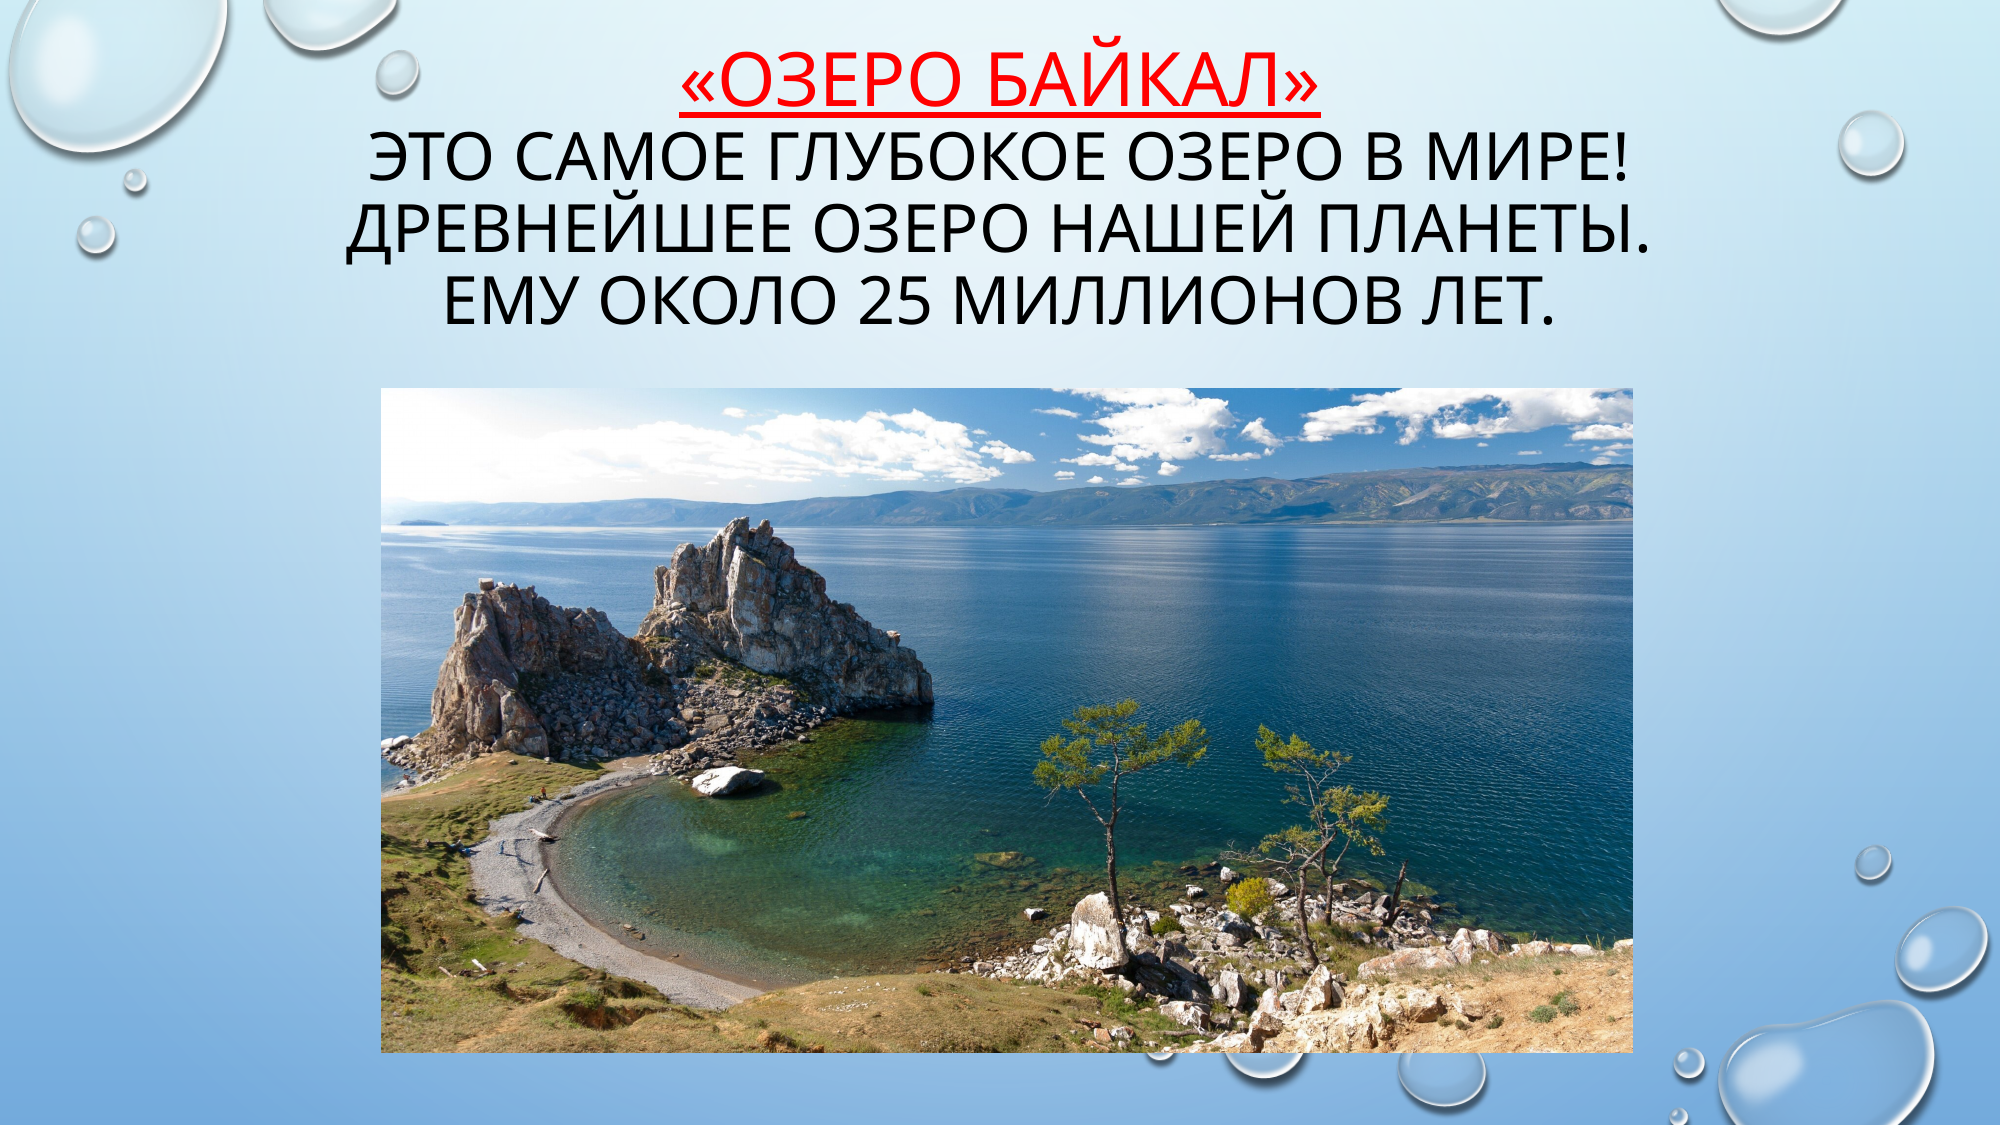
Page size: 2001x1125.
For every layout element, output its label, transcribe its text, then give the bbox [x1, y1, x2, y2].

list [381, 387, 1633, 1054]
picture [0, 0, 2000, 1125]
title «Озеро Байкал» Это самое глубокое озеро в мире! Древнейшее озеро нашей планеты. Ему около 25 миллионов лет. [149, 17, 1851, 364]
